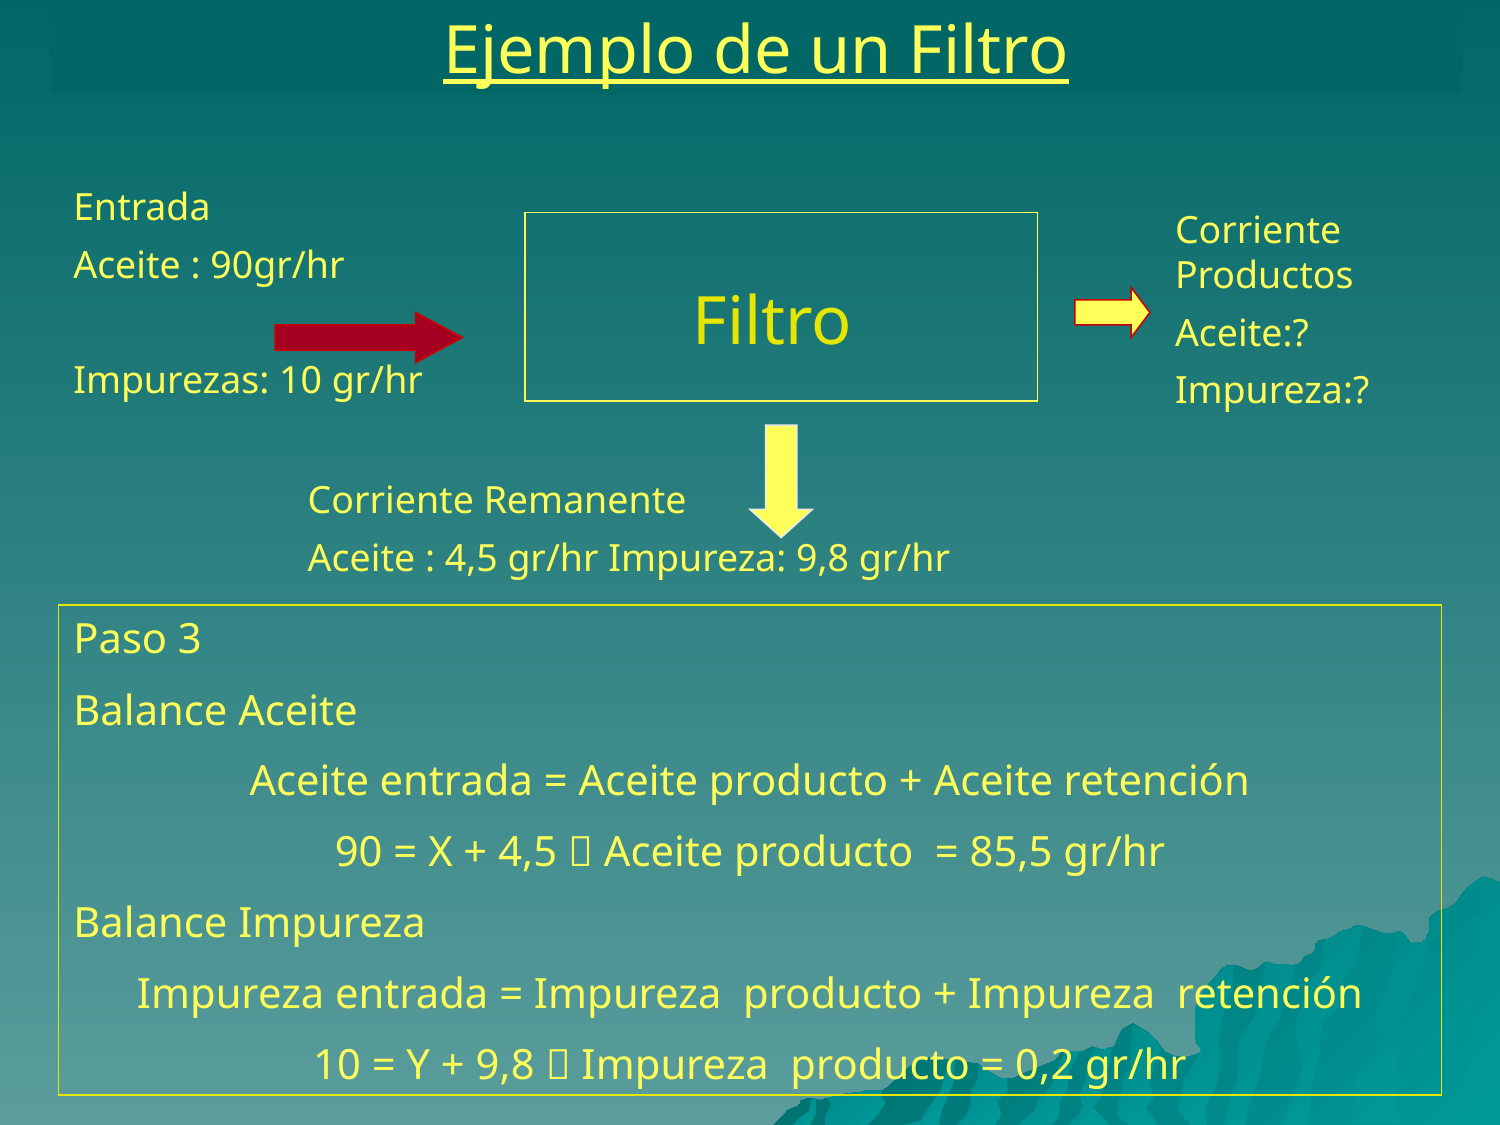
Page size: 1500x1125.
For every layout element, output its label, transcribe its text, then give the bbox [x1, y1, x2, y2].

text_box Ejemplo de un Filtro [49, 0, 1463, 95]
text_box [274, 212, 1151, 538]
text_box Paso 3 Balance Aceite Aceite entrada = Aceite producto + Aceite retención 90 = X + 4,5  Aceite producto = 85,5 gr/hr Balance Impureza Impureza entrada = Impureza producto + Impureza retención 10 = Y + 9,8  Impureza producto = 0,2 gr/hr [58, 604, 1442, 1095]
text_box Entrada Aceite : 90gr/hr Impurezas: 10 gr/hr [58, 175, 504, 409]
text_box Corriente Productos Aceite:? Impureza:? [1160, 199, 1421, 419]
text_box Corriente Remanente Aceite : 4,5 gr/hr Impureza: 9,8 gr/hr [292, 468, 1231, 586]
